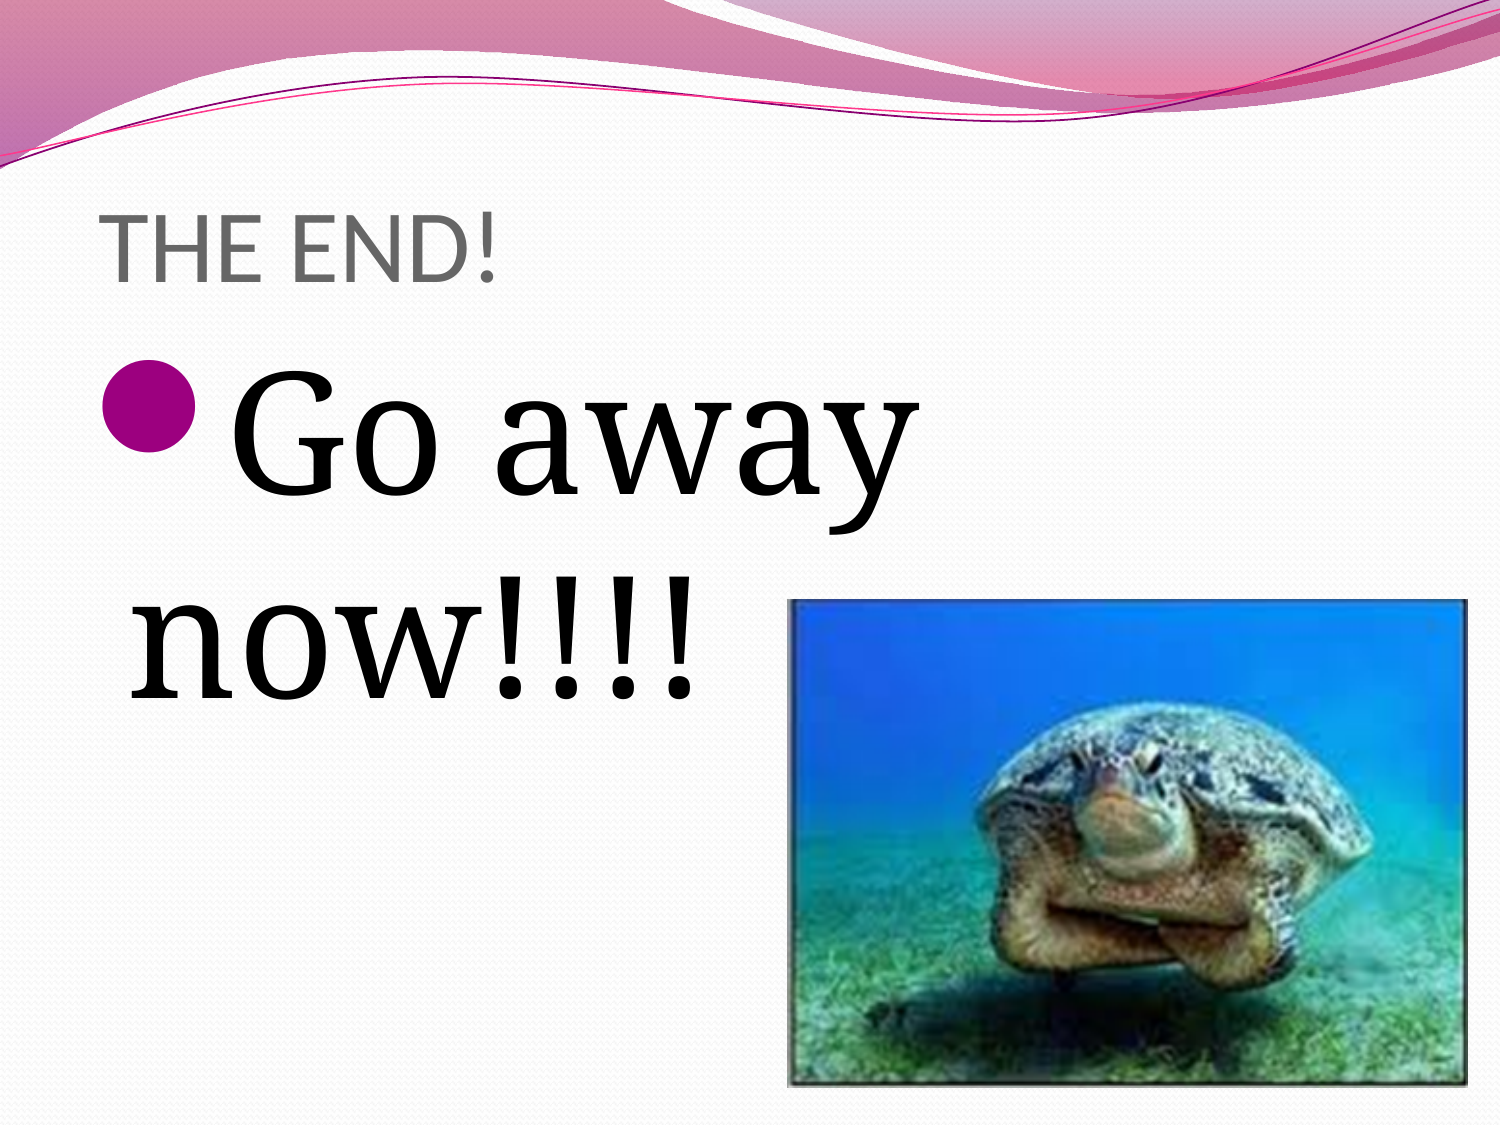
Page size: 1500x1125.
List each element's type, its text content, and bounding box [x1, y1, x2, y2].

list Go away now!!!! [75, 317, 938, 863]
picture [787, 599, 1469, 1088]
title THE END! [75, 115, 1425, 303]
